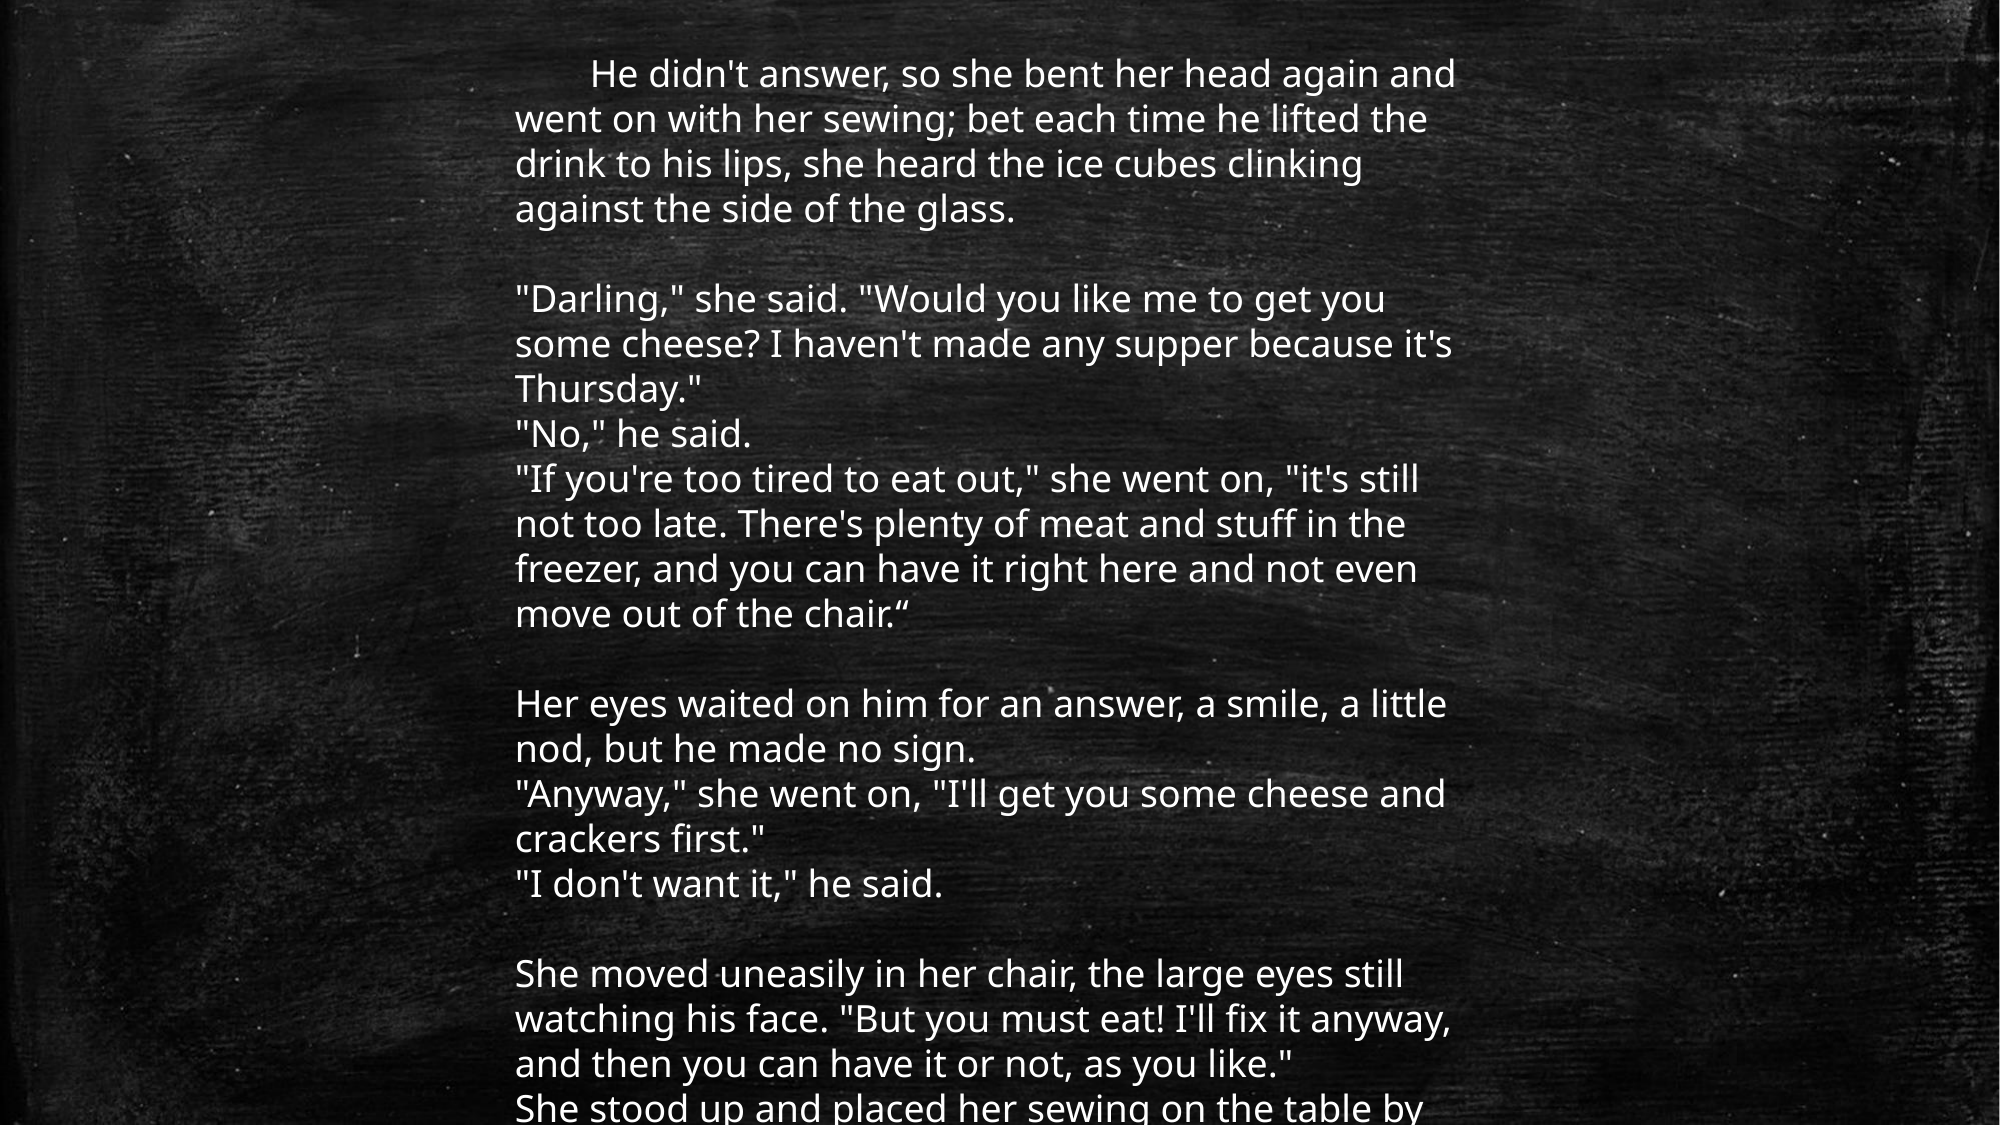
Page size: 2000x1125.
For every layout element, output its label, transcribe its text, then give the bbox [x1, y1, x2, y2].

text_box He didn't answer, so she bent her head again and went on with her sewing; bet each time he lifted the drink to his lips, she heard the ice cubes clinking against the side of the glass. "Darling," she said. "Would you like me to get you some cheese? I haven't made any supper because it's Thursday." "No," he said. "If you're too tired to eat out," she went on, "it's still not too late. There's plenty of meat and stuff in the freezer, and you can have it right here and not even move out of the chair.“ Her eyes waited on him for an answer, a smile, a little nod, but he made no sign. "Anyway," she went on, "I'll get you some cheese and crackers first." "I don't want it," he said. She moved uneasily in her chair, the large eyes still watching his face. "But you must eat! I'll fix it anyway, and then you can have it or not, as you like." She stood up and placed her sewing on the table by the lamp. "Sit down," he said. "Just for a minute, sit down." It wasn't till then that she began to get frightened. [500, 42, 1500, 1125]
picture [0, 0, 2000, 1125]
